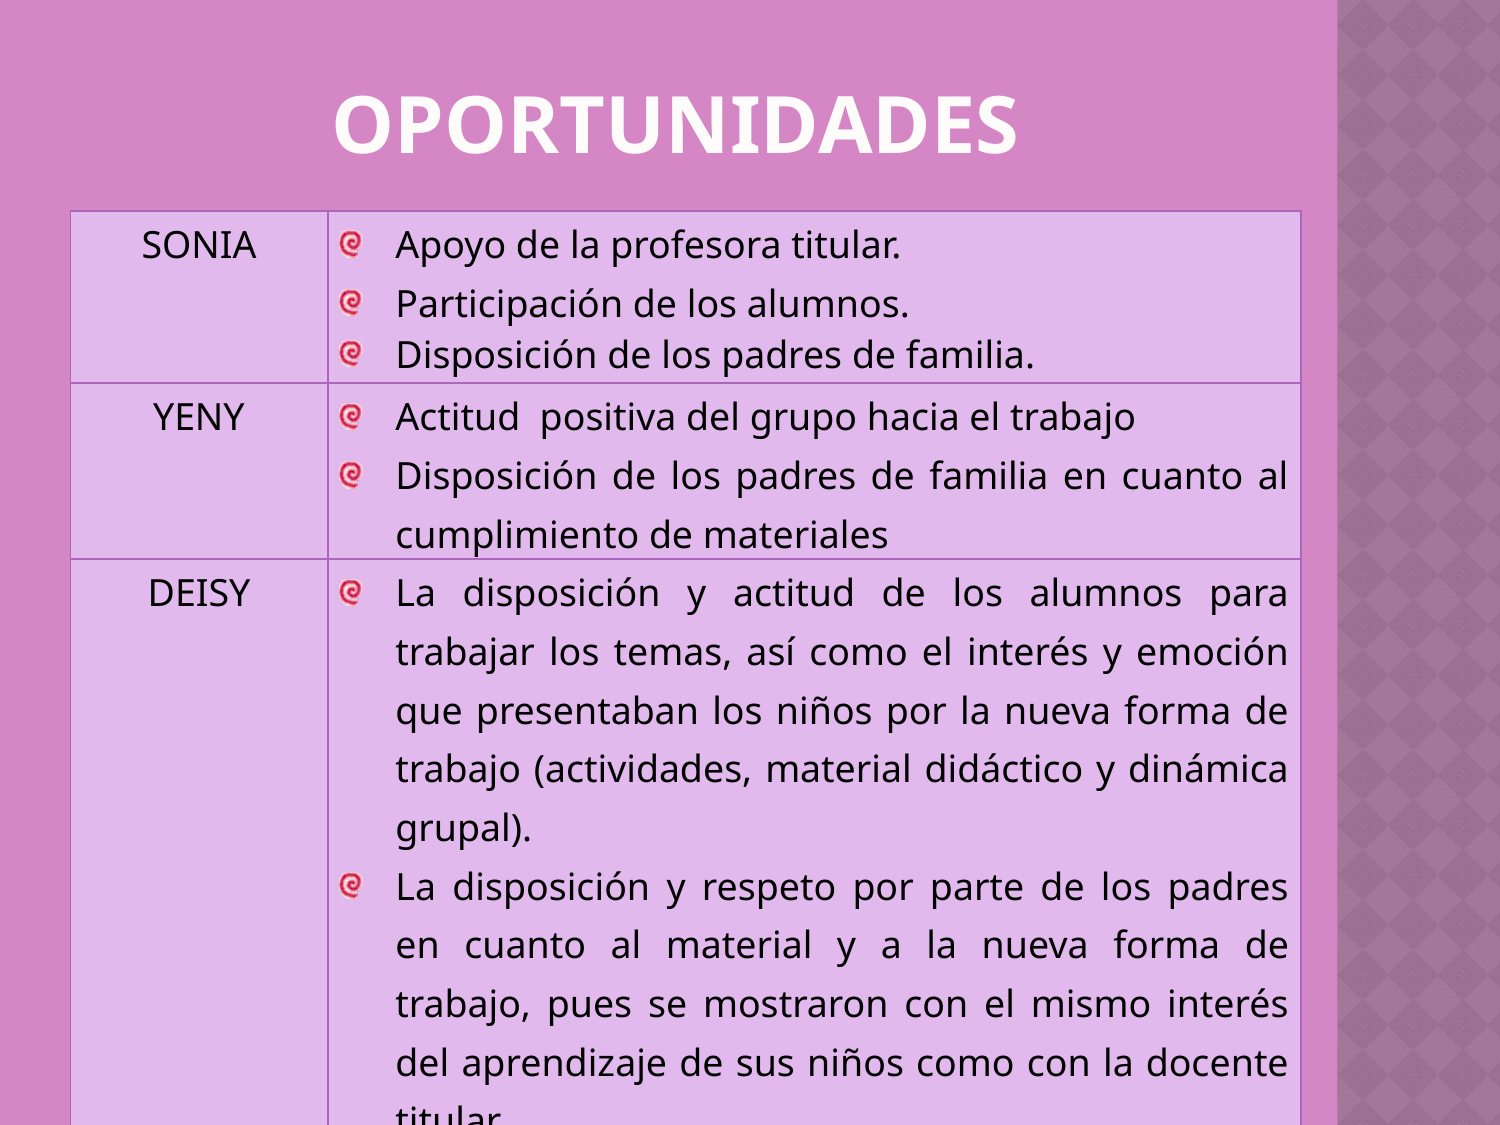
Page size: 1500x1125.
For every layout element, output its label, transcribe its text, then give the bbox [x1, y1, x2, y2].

table_header SONIA [71, 212, 327, 382]
title OPORTUNIDADES [82, 46, 1270, 170]
table_header Apoyo de la profesora titular. Participación de los alumnos. Disposición de los padres de familia. [329, 212, 1300, 382]
picture [339, 403, 364, 430]
picture [339, 872, 364, 899]
table_cell Actitud positiva del grupo hacia el trabajo Disposición de los padres de familia en cuanto al cumplimiento de materiales [329, 384, 1300, 558]
table_cell DEISY [71, 560, 327, 1125]
picture [339, 230, 364, 258]
picture [339, 579, 364, 606]
picture [339, 289, 364, 316]
picture [339, 340, 364, 367]
table_cell YENY [71, 384, 327, 558]
table_cell La disposición y actitud de los alumnos para trabajar los temas, así como el interés y emoción que presentaban los niños por la nueva forma de trabajo (actividades, material didáctico y dinámica grupal). La disposición y respeto por parte de los padres en cuanto al material y a la nueva forma de trabajo, pues se mostraron con el mismo interés del aprendizaje de sus niños como con la docente titular. [329, 560, 1300, 1125]
picture [339, 461, 364, 489]
